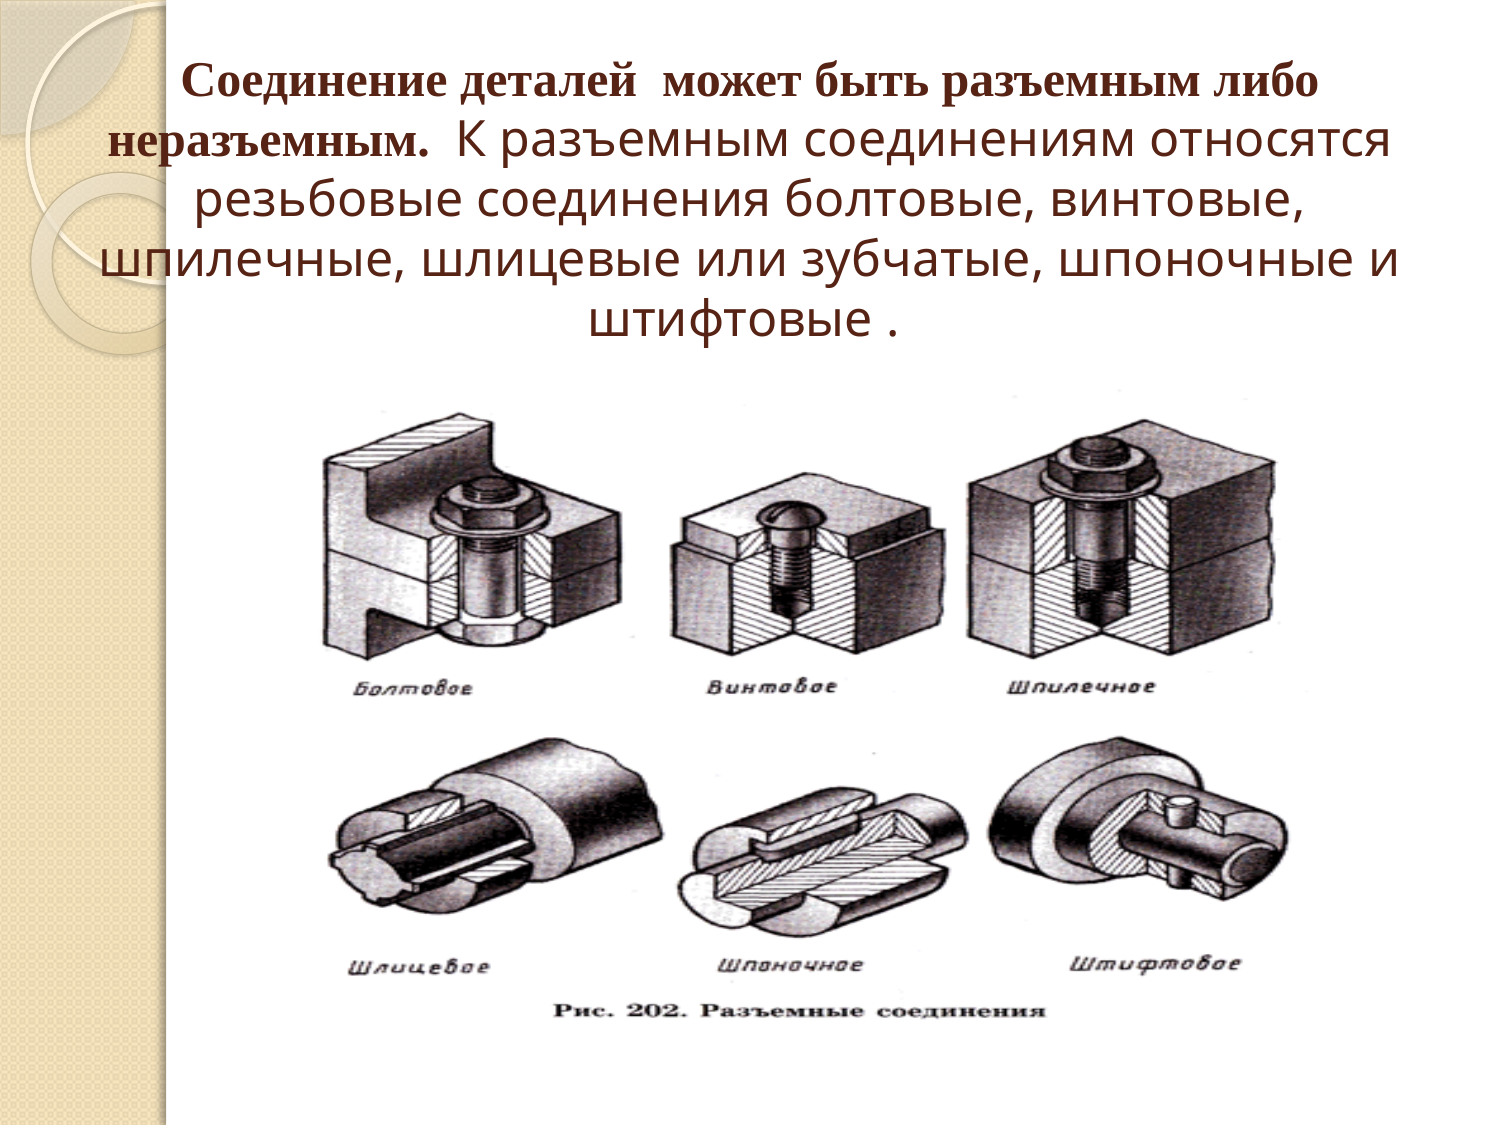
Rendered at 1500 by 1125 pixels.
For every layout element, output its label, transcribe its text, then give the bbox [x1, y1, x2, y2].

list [300, 373, 1315, 1037]
title Соединение деталей может быть разъемным либо неразъемным. К разъемным соединениям относятся резьбовые соединения болтовые, винтовые, шпилечные, шлицевые или зубчатые, шпоночные и штифтовые . [29, 42, 1471, 350]
